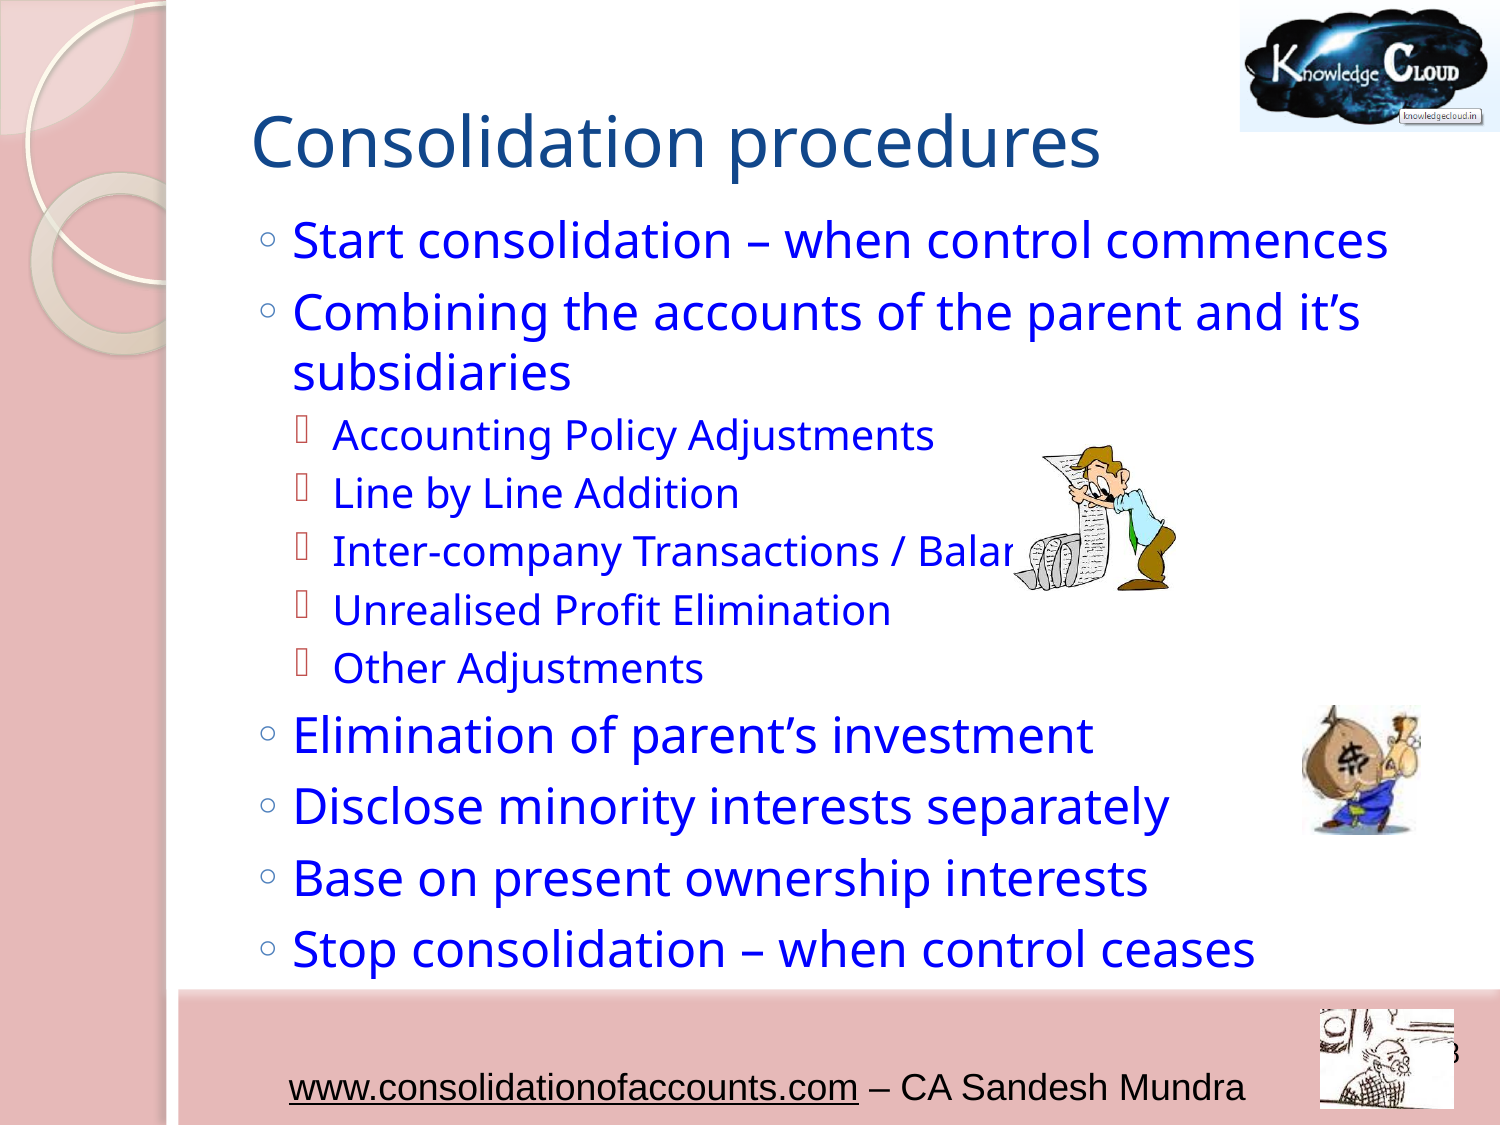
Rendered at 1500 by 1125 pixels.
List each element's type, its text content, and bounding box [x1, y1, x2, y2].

picture [1239, 0, 1500, 132]
picture [1302, 705, 1421, 836]
picture [1013, 444, 1176, 592]
list Start consolidation – when control commences Combining the accounts of the parent and it’s subsidiaries Accounting Policy Adjustments Line by Line Addition Inter-company Transactions / Balances Unrealised Profit Elimination Other Adjustments Elimination of parent’s investment Disclose minority interests separately Base on present ownership interests Stop consolidation – when control ceases [172, 201, 1500, 396]
title Consolidation procedures [235, 45, 1466, 201]
picture [1320, 1009, 1454, 1109]
slide_number 48 [1413, 1034, 1488, 1113]
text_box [170, 396, 1500, 692]
list Start consolidation – when control commences Combining the accounts of the parent and it’s subsidiaries Accounting Policy Adjustments Line by Line Addition Inter-company Transactions / Balances Unrealised Profit Elimination Other Adjustments Elimination of parent’s investment Disclose minority interests separately Base on present ownership interests Stop consolidation – when control ceases [172, 705, 1500, 908]
